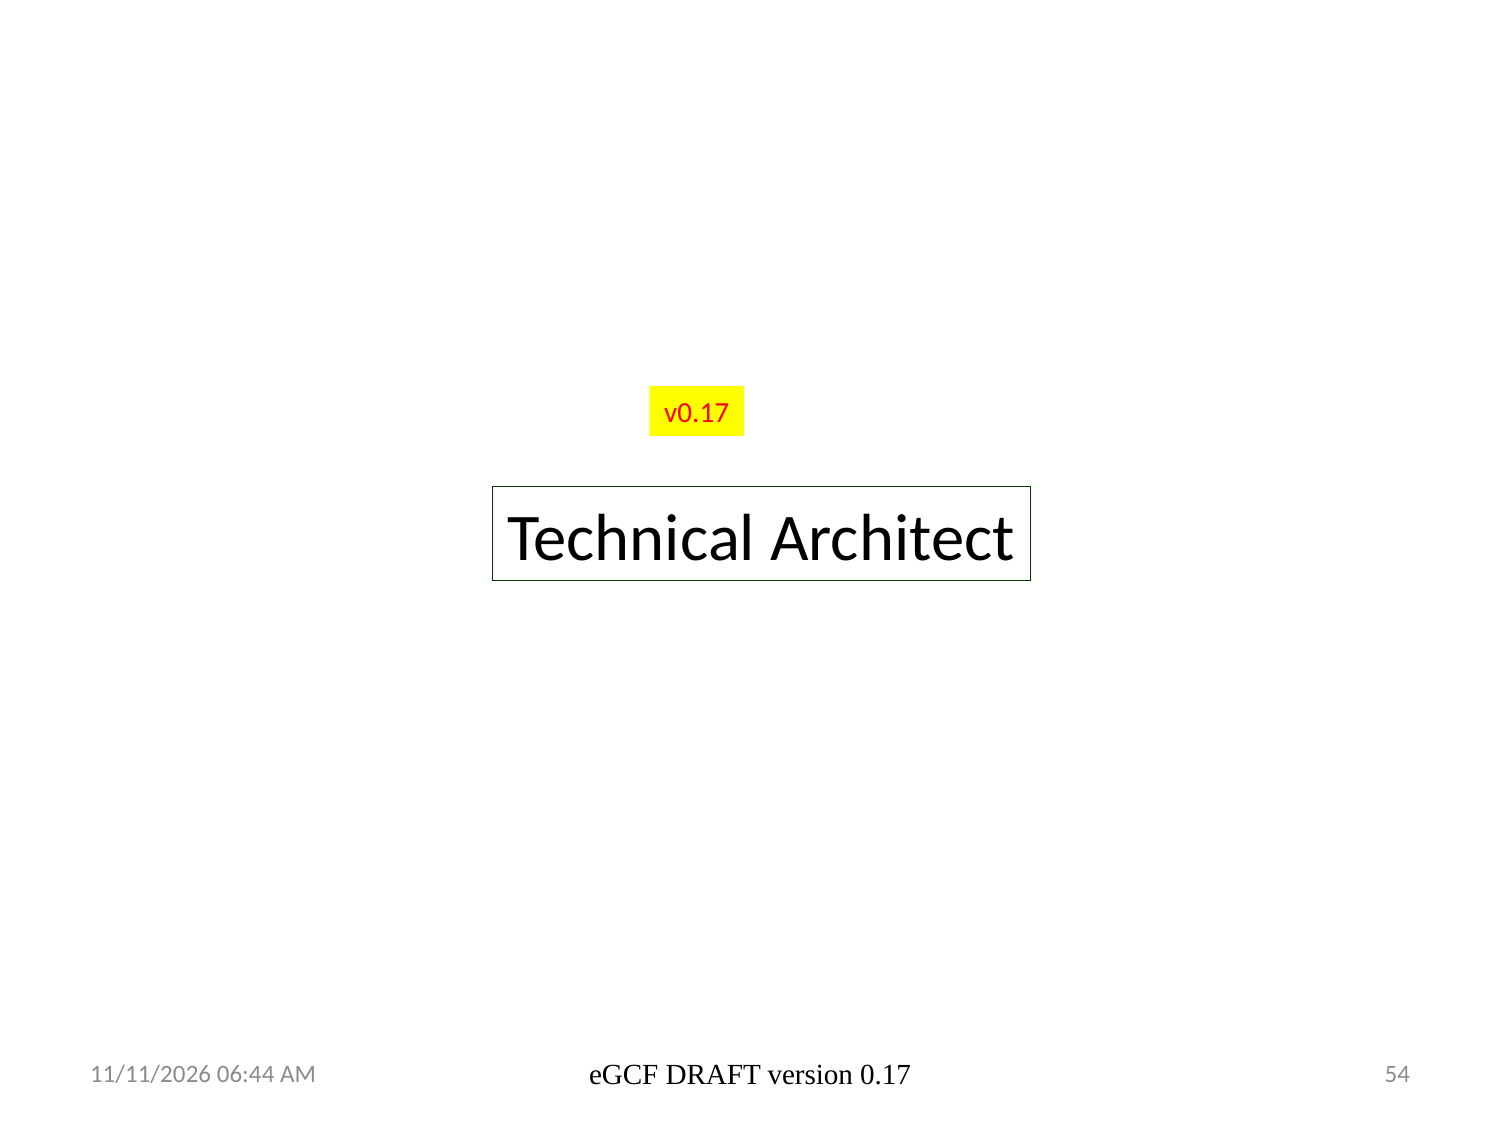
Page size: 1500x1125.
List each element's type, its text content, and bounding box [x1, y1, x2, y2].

text_box Technical Architect [492, 486, 1031, 581]
text_box v0.17 [649, 386, 745, 436]
slide_number 54 [1074, 1042, 1425, 1103]
footer eGCF DRAFT version 0.17 [512, 1042, 988, 1103]
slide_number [75, 1042, 425, 1103]
